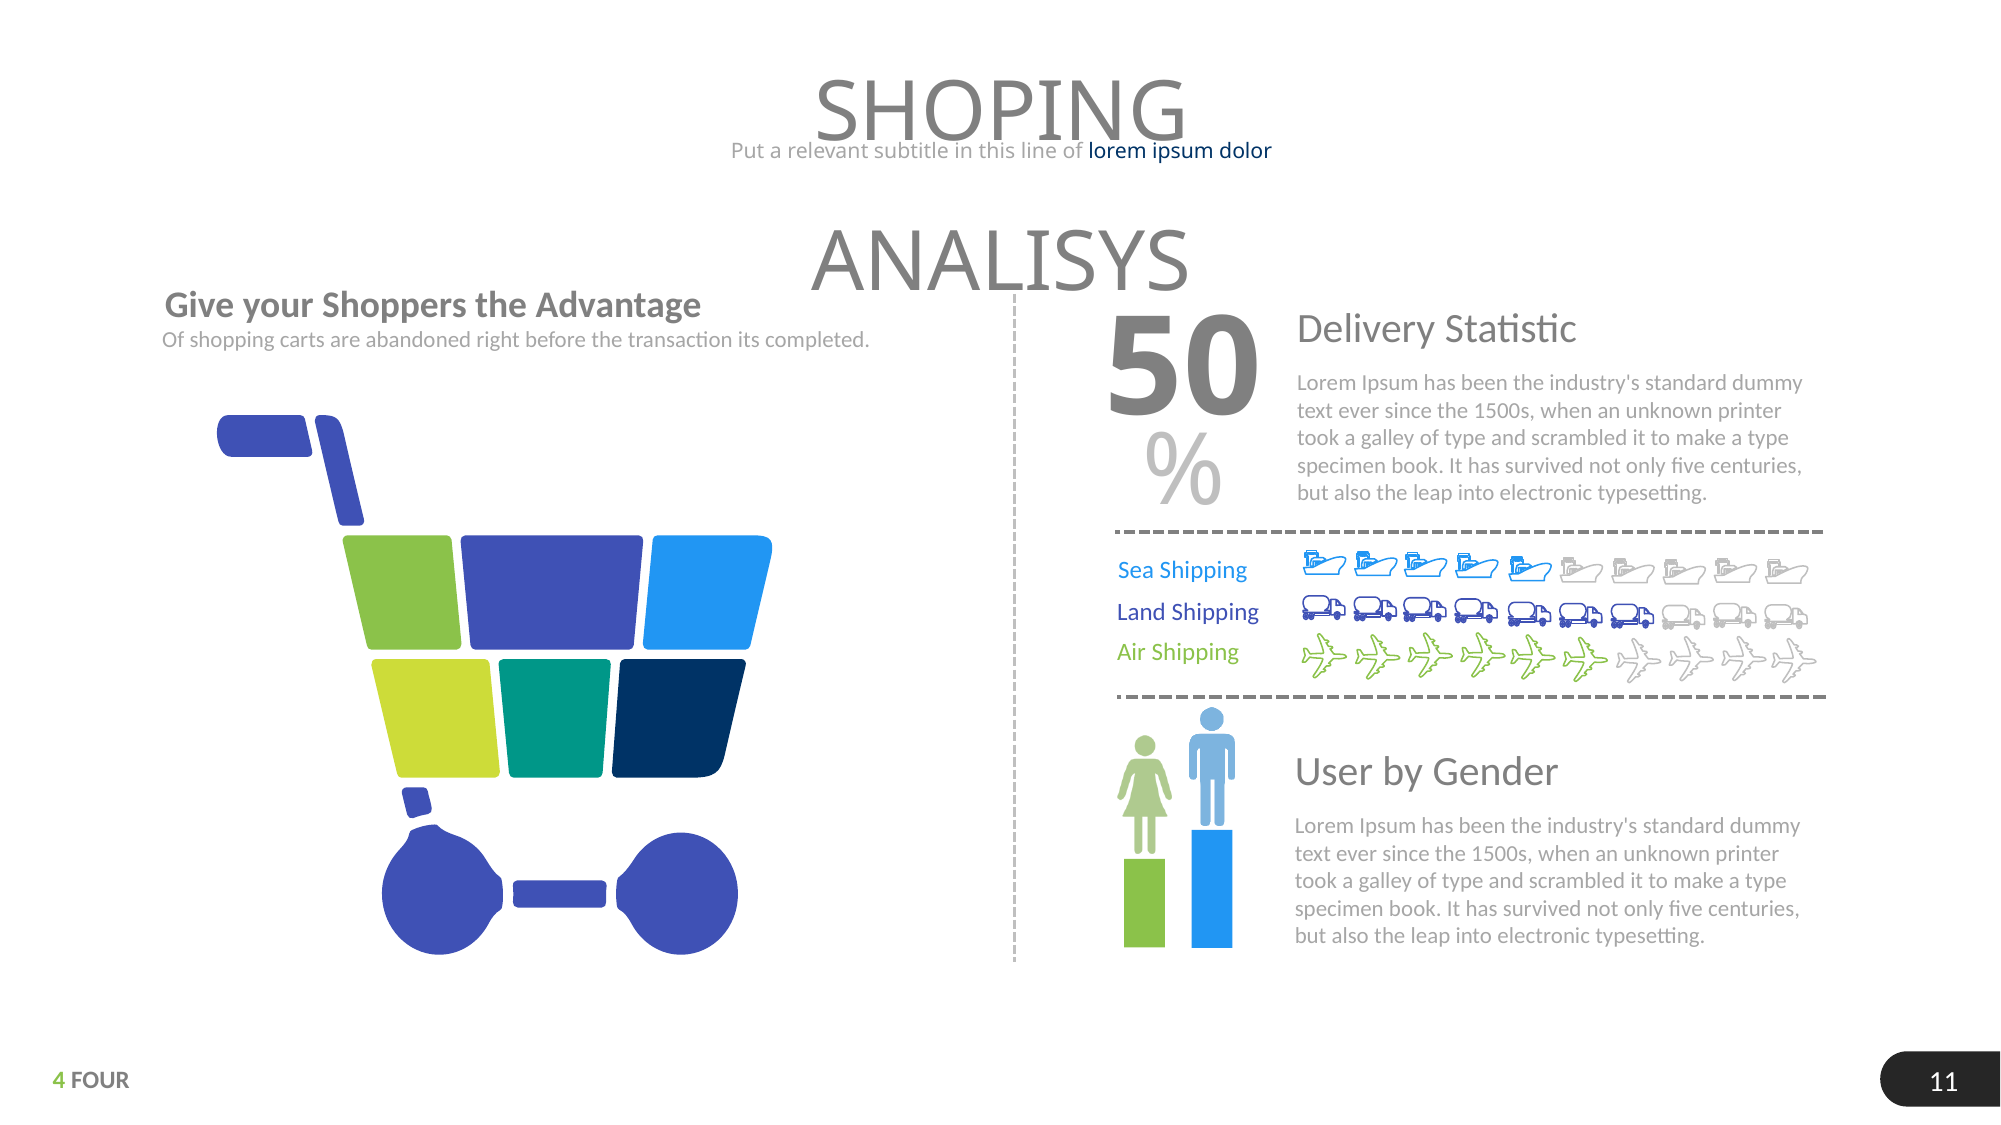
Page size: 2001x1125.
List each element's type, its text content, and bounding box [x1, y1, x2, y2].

text_box [1714, 558, 1757, 583]
text_box SHOPING ANALISYS [663, 0, 1340, 315]
text_box [1302, 633, 1347, 678]
text_box [1123, 858, 1166, 948]
text_box [1355, 634, 1400, 679]
text_box Sea Shipping [1103, 546, 1283, 587]
text_box [1382, 600, 1397, 621]
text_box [211, 415, 776, 956]
text_box 11 [1867, 1055, 2000, 1105]
text_box Give your Shoppers the Advantage [150, 272, 717, 317]
text_box [1303, 550, 1346, 575]
text_box [1639, 607, 1654, 628]
text_box Air Shipping [1102, 627, 1283, 673]
text_box [1662, 605, 1689, 630]
text_box [1616, 638, 1661, 683]
text_box [1510, 634, 1556, 679]
picture [1189, 707, 1235, 826]
text_box User by Gender Lorem Ipsum has been the industry's standard dummy text ever since the 1500s, when an unknown printer took a galley of type and scrambled it to make a type specimen book. It has survived not only five centuries, but also the leap into electronic typesetting. [1279, 736, 1831, 956]
text_box [1354, 597, 1381, 621]
text_box 50 % [1087, 314, 1280, 529]
text_box [1559, 603, 1602, 628]
text_box [1690, 609, 1705, 630]
text_box [1765, 604, 1808, 629]
text_box [1563, 637, 1608, 682]
text_box [1403, 597, 1446, 622]
text_box [1455, 598, 1498, 623]
text_box Of shopping carts are abandoned right before the transaction its completed. [147, 317, 968, 360]
text_box [1509, 557, 1552, 581]
text_box [1455, 553, 1498, 578]
text_box [1771, 638, 1817, 683]
text_box [1508, 602, 1535, 626]
picture [1117, 735, 1172, 854]
text_box [1536, 605, 1551, 626]
text_box [1354, 551, 1397, 576]
text_box [1404, 552, 1447, 577]
text_box Delivery Statistic Lorem Ipsum has been the industry's standard dummy text ever since the 1500s, when an unknown printer took a galley of type and scrambled it to make a type specimen book. It has survived not only five centuries, but also the leap into electronic typesetting. [1282, 293, 1834, 536]
text_box Land Shipping [1102, 587, 1288, 633]
text_box [1461, 632, 1506, 677]
text_box [1713, 603, 1756, 628]
text_box [1191, 829, 1234, 949]
text_box [1408, 633, 1453, 678]
text_box [1303, 595, 1345, 620]
text_box Put a relevant subtitle in this line of lorem ipsum dolor [713, 118, 1290, 182]
text_box [1611, 604, 1638, 628]
text_box [1560, 558, 1603, 582]
text_box [1669, 636, 1714, 681]
text_box [1611, 558, 1655, 583]
text_box [1663, 560, 1706, 584]
text_box [1721, 636, 1767, 681]
text_box [1765, 559, 1808, 584]
